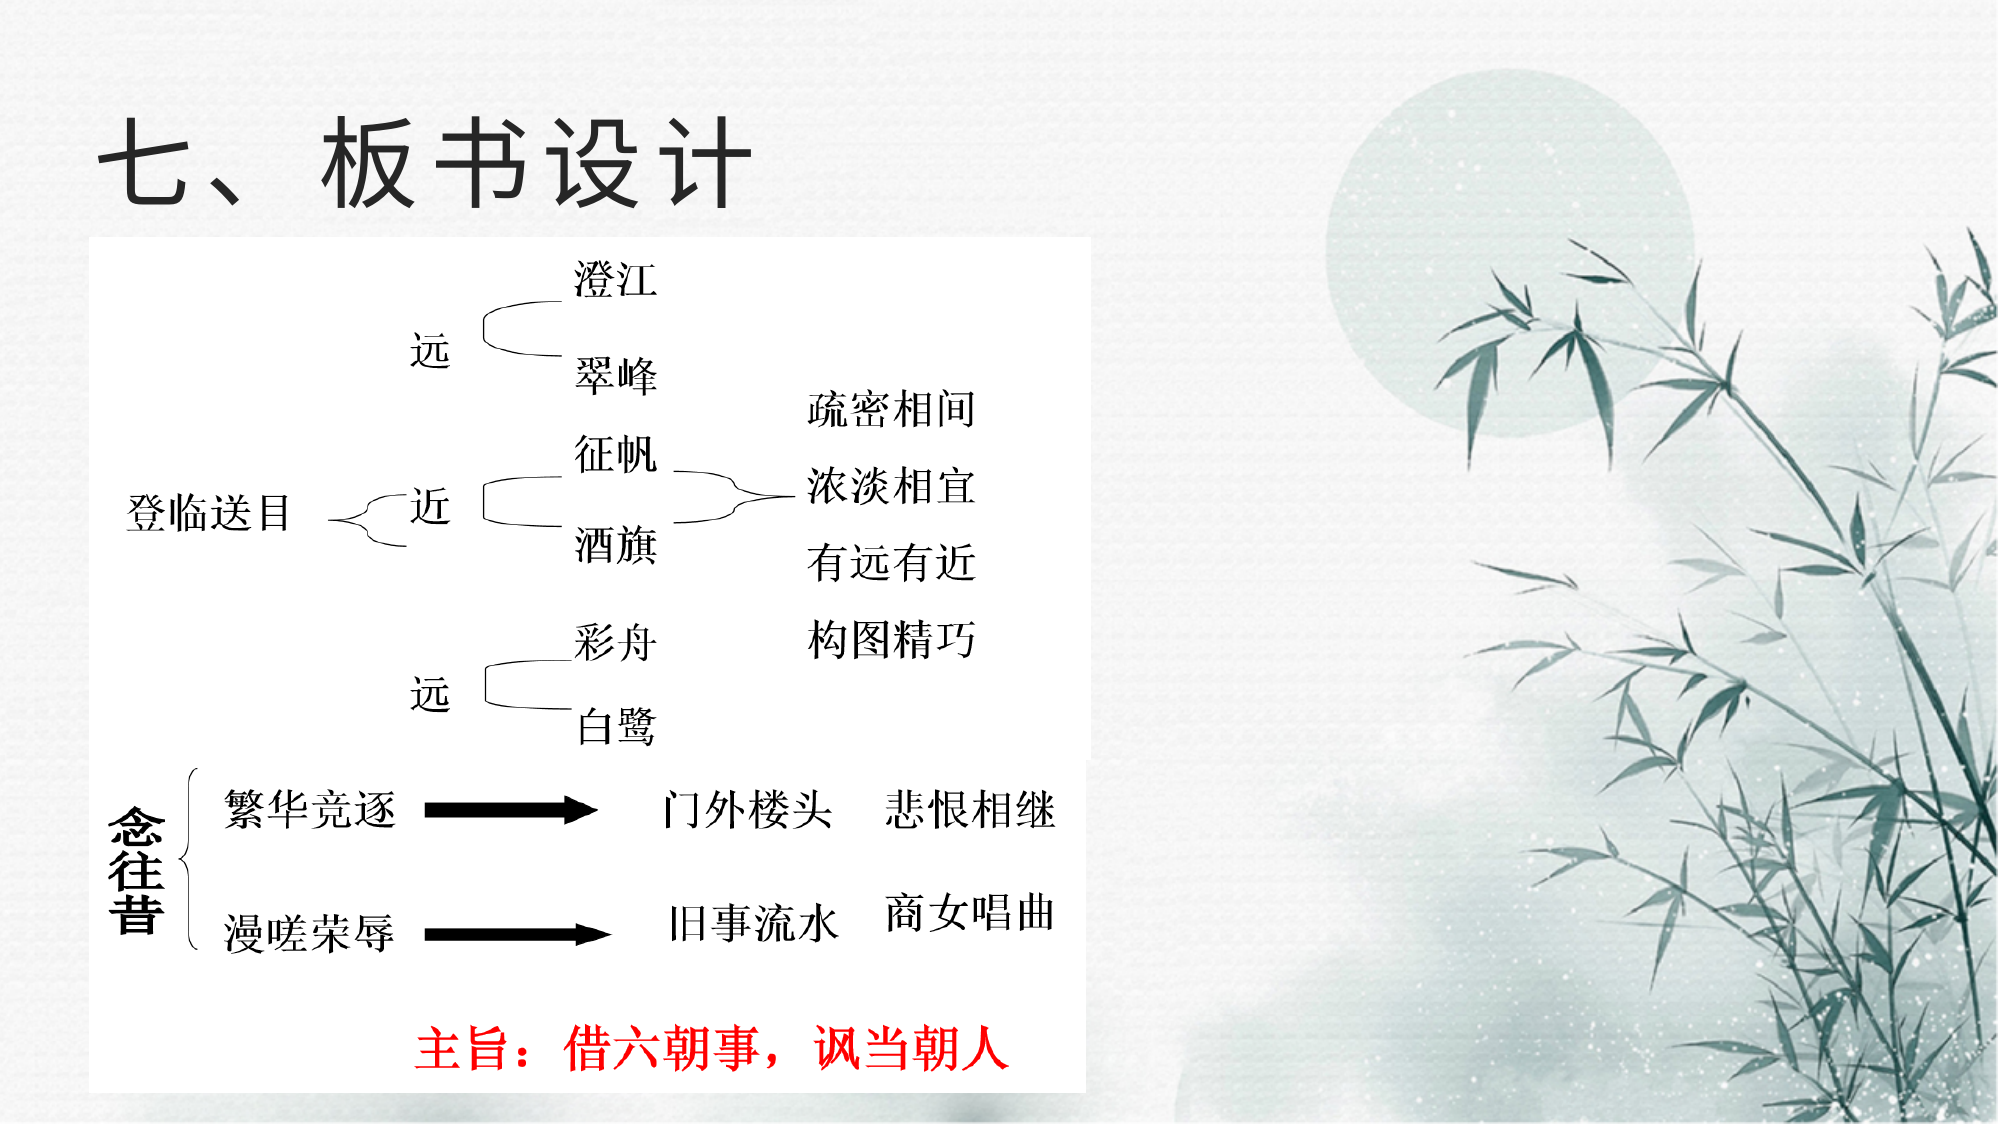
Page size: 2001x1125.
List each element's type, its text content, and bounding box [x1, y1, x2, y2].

picture [0, 0, 1998, 1124]
title 七、板书设计 [78, 25, 1644, 228]
